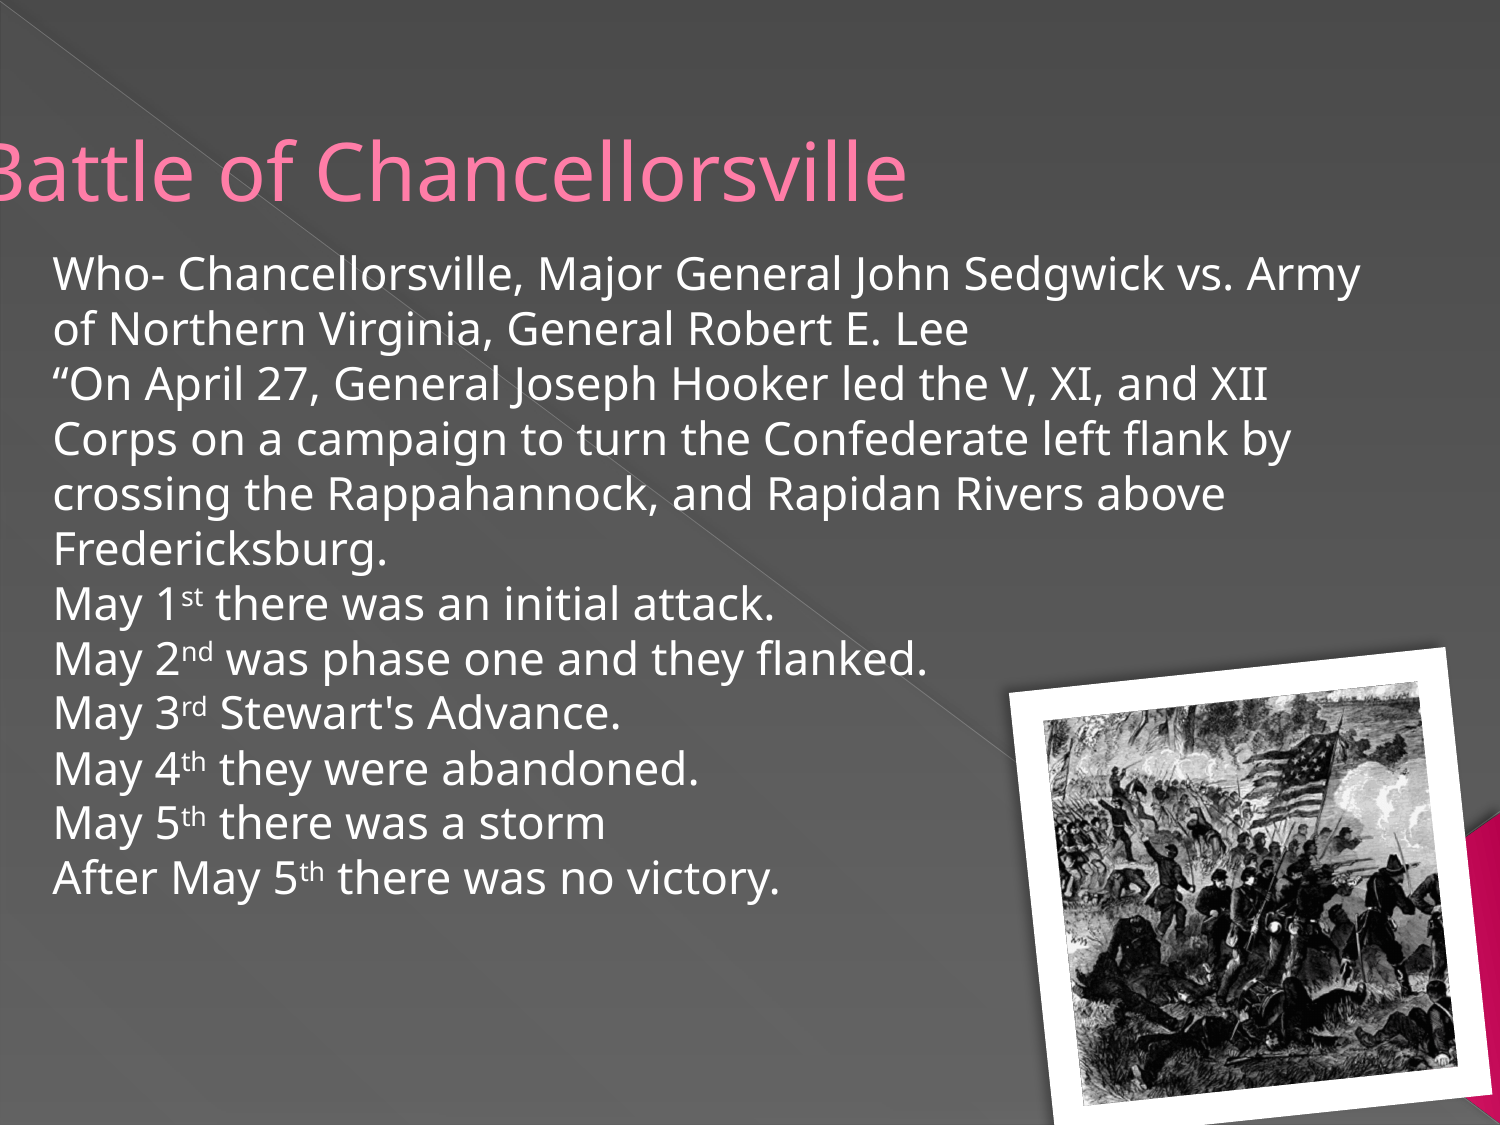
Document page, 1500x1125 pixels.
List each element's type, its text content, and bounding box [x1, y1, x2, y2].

picture [1044, 682, 1457, 1105]
text_box Who- Chancellorsville, Major General John Sedgwick vs. Army of Northern Virginia, General Robert E. Lee “On April 27, General Joseph Hooker led the V, XI, and XII Corps on a campaign to turn the Confederate left flank by crossing the Rappahannock, and Rapidan Rivers above Fredericksburg. May 1st there was an initial attack. May 2nd was phase one and they flanked. May 3rd Stewart's Advance. May 4th they were abandoned. May 5th there was a storm After May 5th there was no victory. [37, 237, 1425, 1038]
title Battle of Chancellorsville [0, 50, 925, 225]
